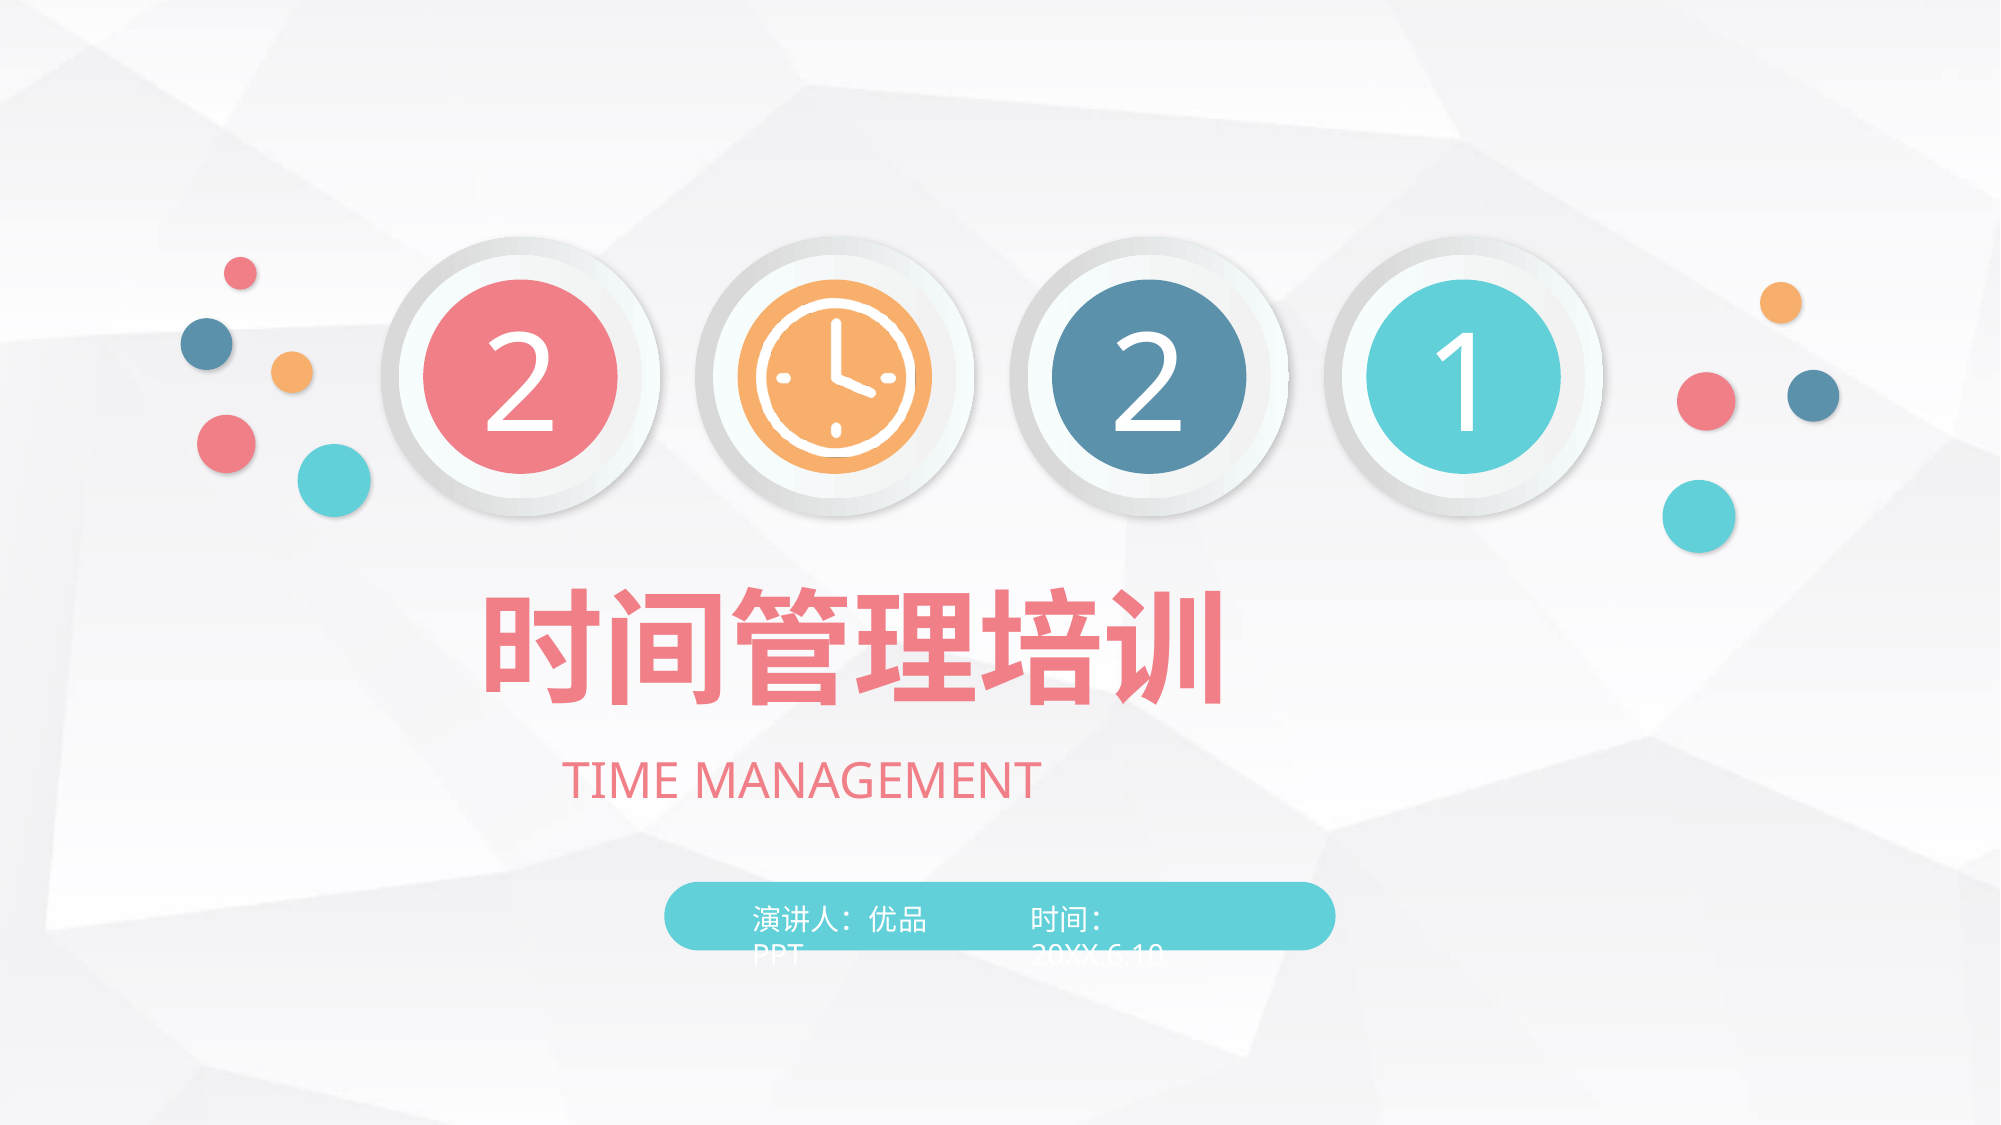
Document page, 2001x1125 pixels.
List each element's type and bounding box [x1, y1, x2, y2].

text_box [664, 881, 1336, 951]
text_box [1009, 237, 1289, 517]
text_box [694, 237, 975, 517]
text_box [380, 237, 660, 517]
picture [0, 0, 2000, 1125]
text_box [1323, 237, 1604, 517]
